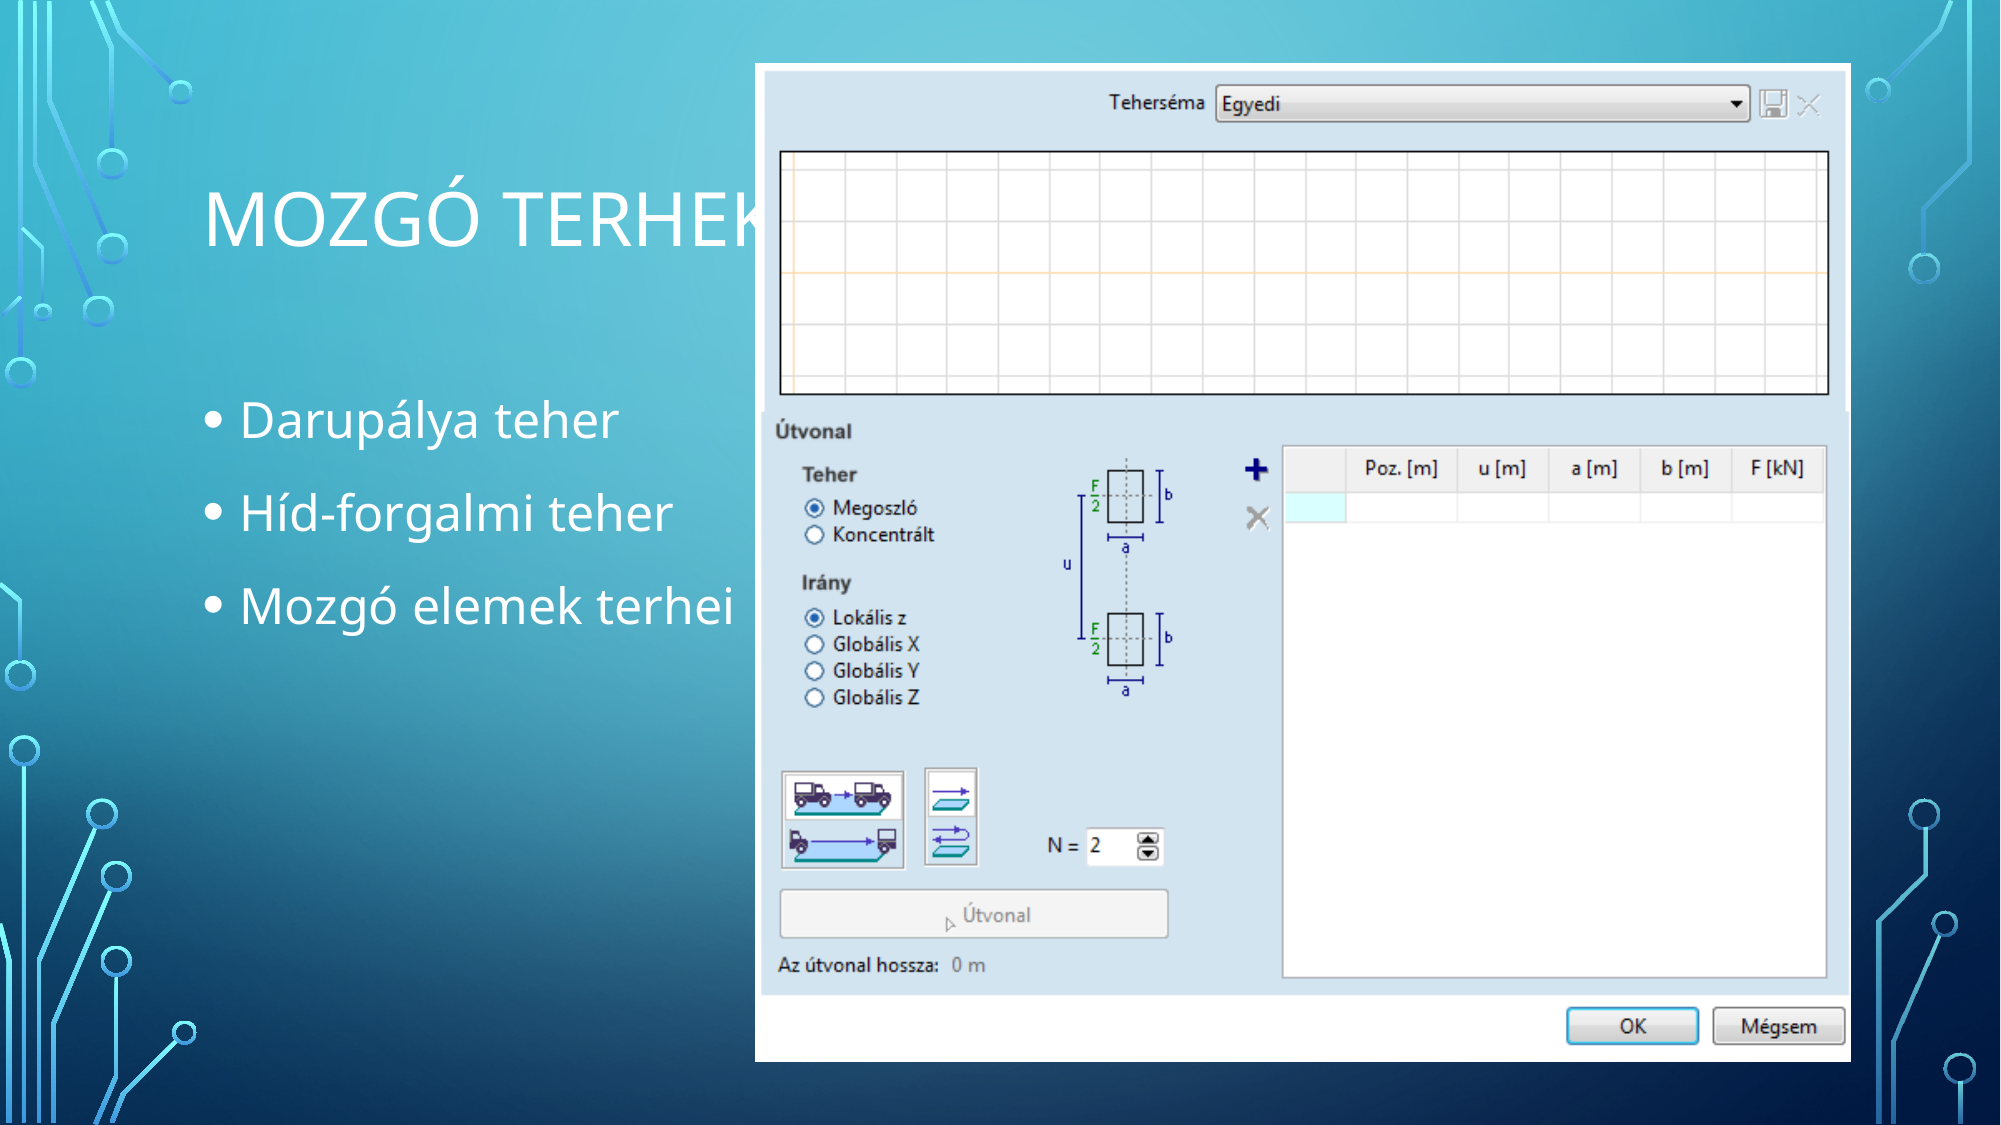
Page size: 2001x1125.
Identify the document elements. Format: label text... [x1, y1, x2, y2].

list Darupálya teher Híd-forgalmi teher Mozgó elemek terhei [187, 369, 755, 950]
title Mozgó terhek [187, 101, 755, 344]
picture [755, 63, 1851, 1062]
